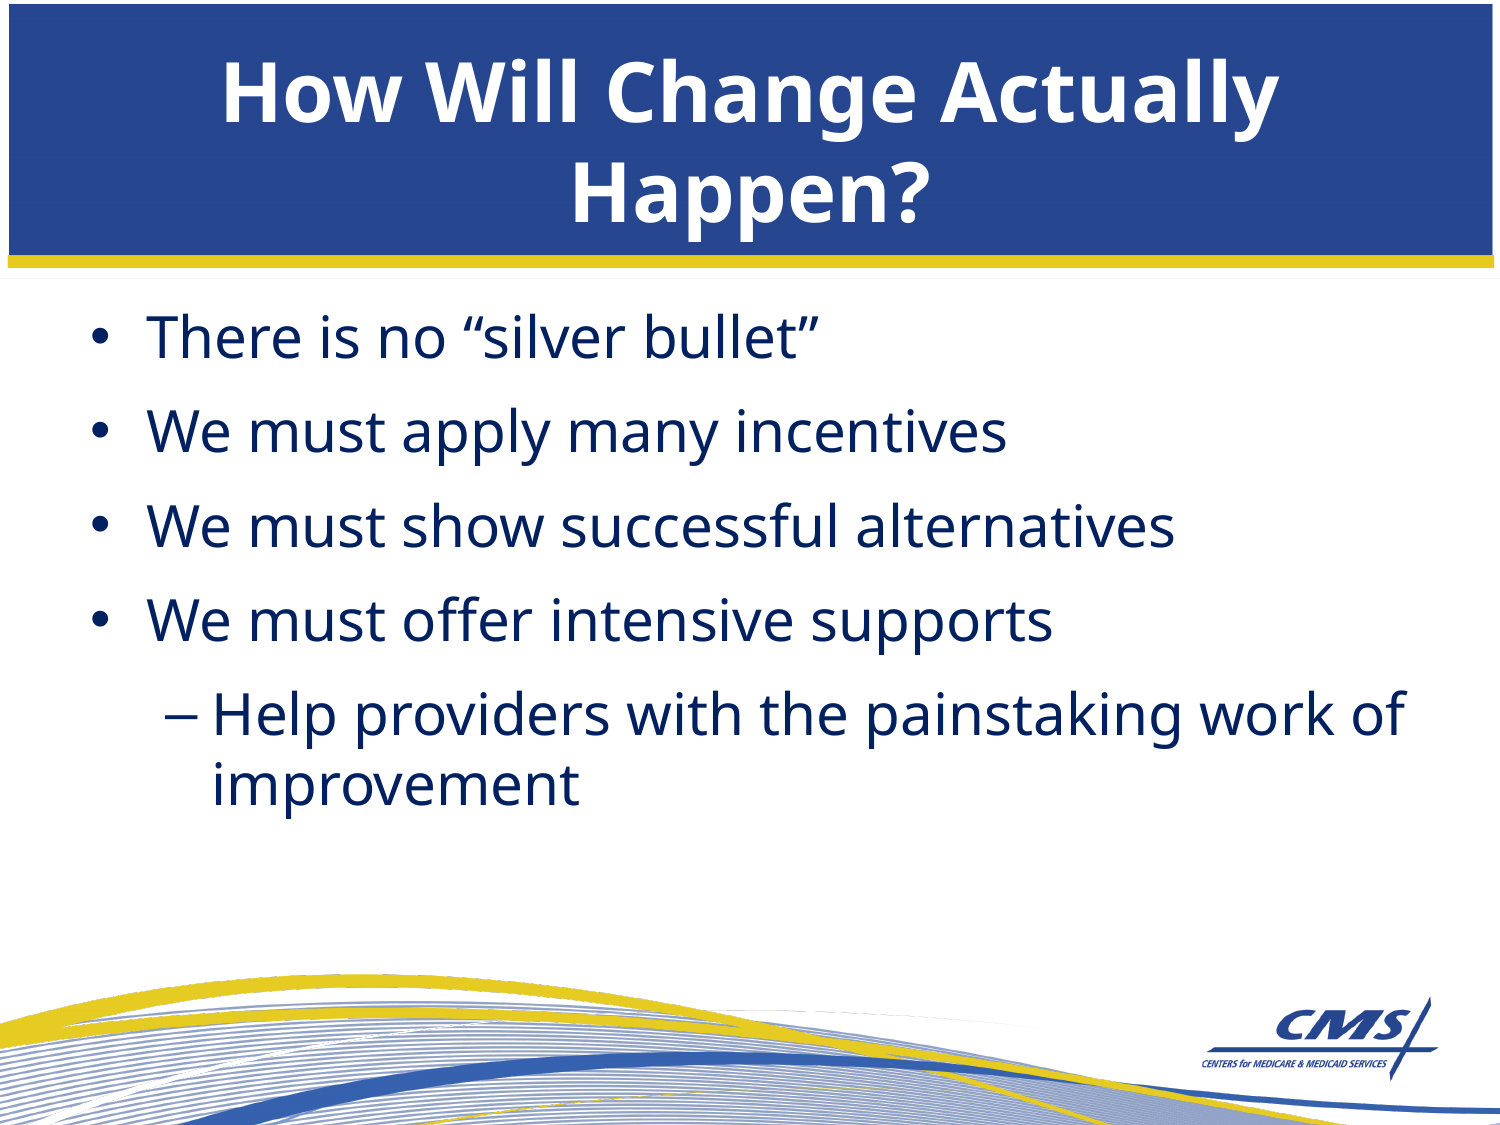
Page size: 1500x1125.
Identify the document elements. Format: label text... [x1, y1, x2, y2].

picture [0, 0, 1500, 1125]
list There is no “silver bullet” We must apply many incentives We must show successful alternatives We must offer intensive supports Help providers with the painstaking work of improvement [74, 292, 1426, 956]
title How Will Change Actually Happen? [74, 44, 1426, 233]
